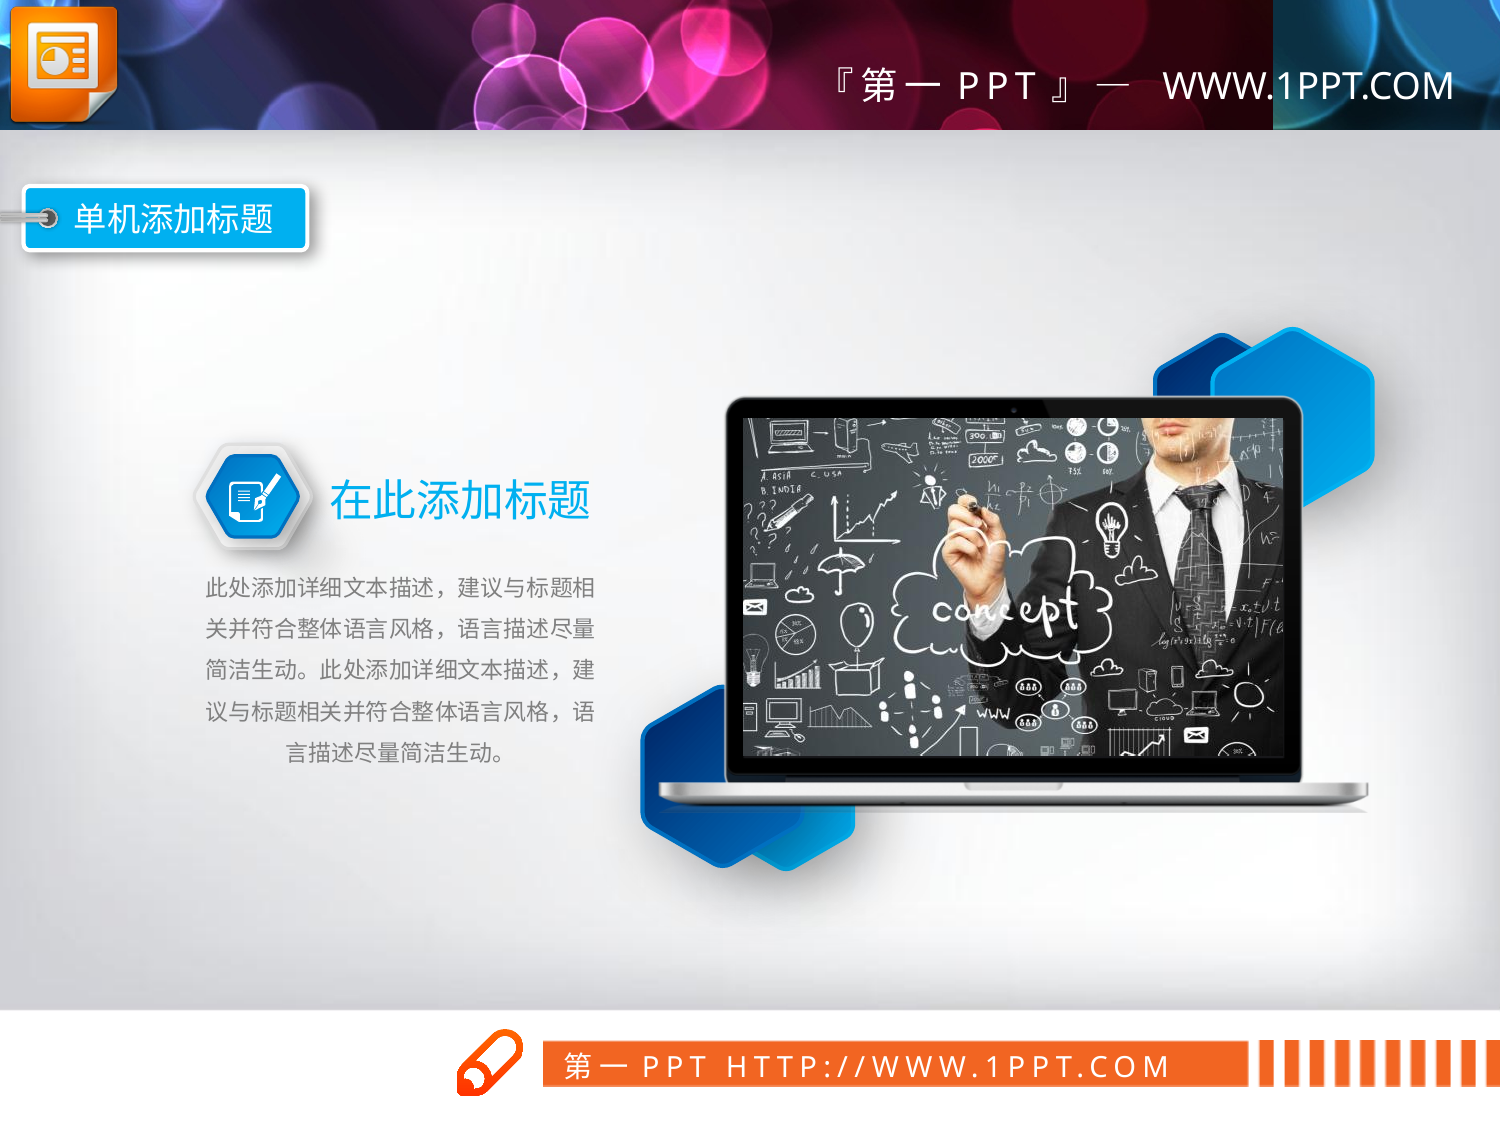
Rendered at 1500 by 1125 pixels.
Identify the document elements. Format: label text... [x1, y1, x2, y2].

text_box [193, 427, 361, 636]
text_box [642, 819, 1373, 870]
picture [543, 1040, 1500, 1087]
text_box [0, 213, 48, 222]
text_box 单机添加标题 [39, 190, 308, 246]
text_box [228, 473, 282, 523]
text_box 在此添加标题 [365, 465, 636, 533]
picture [0, 0, 1500, 1012]
text_box [23, 185, 307, 210]
text_box [23, 230, 307, 251]
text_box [37, 208, 58, 229]
text_box 此处添加详细文本描述，建议与标题相关并符合整体语言风格，语言描述尽量简洁生动。此处添加详细文本描述，建议与标题相关并符合整体语言风格，语言描述尽量简洁生动。 [179, 552, 623, 774]
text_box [642, 328, 1373, 384]
